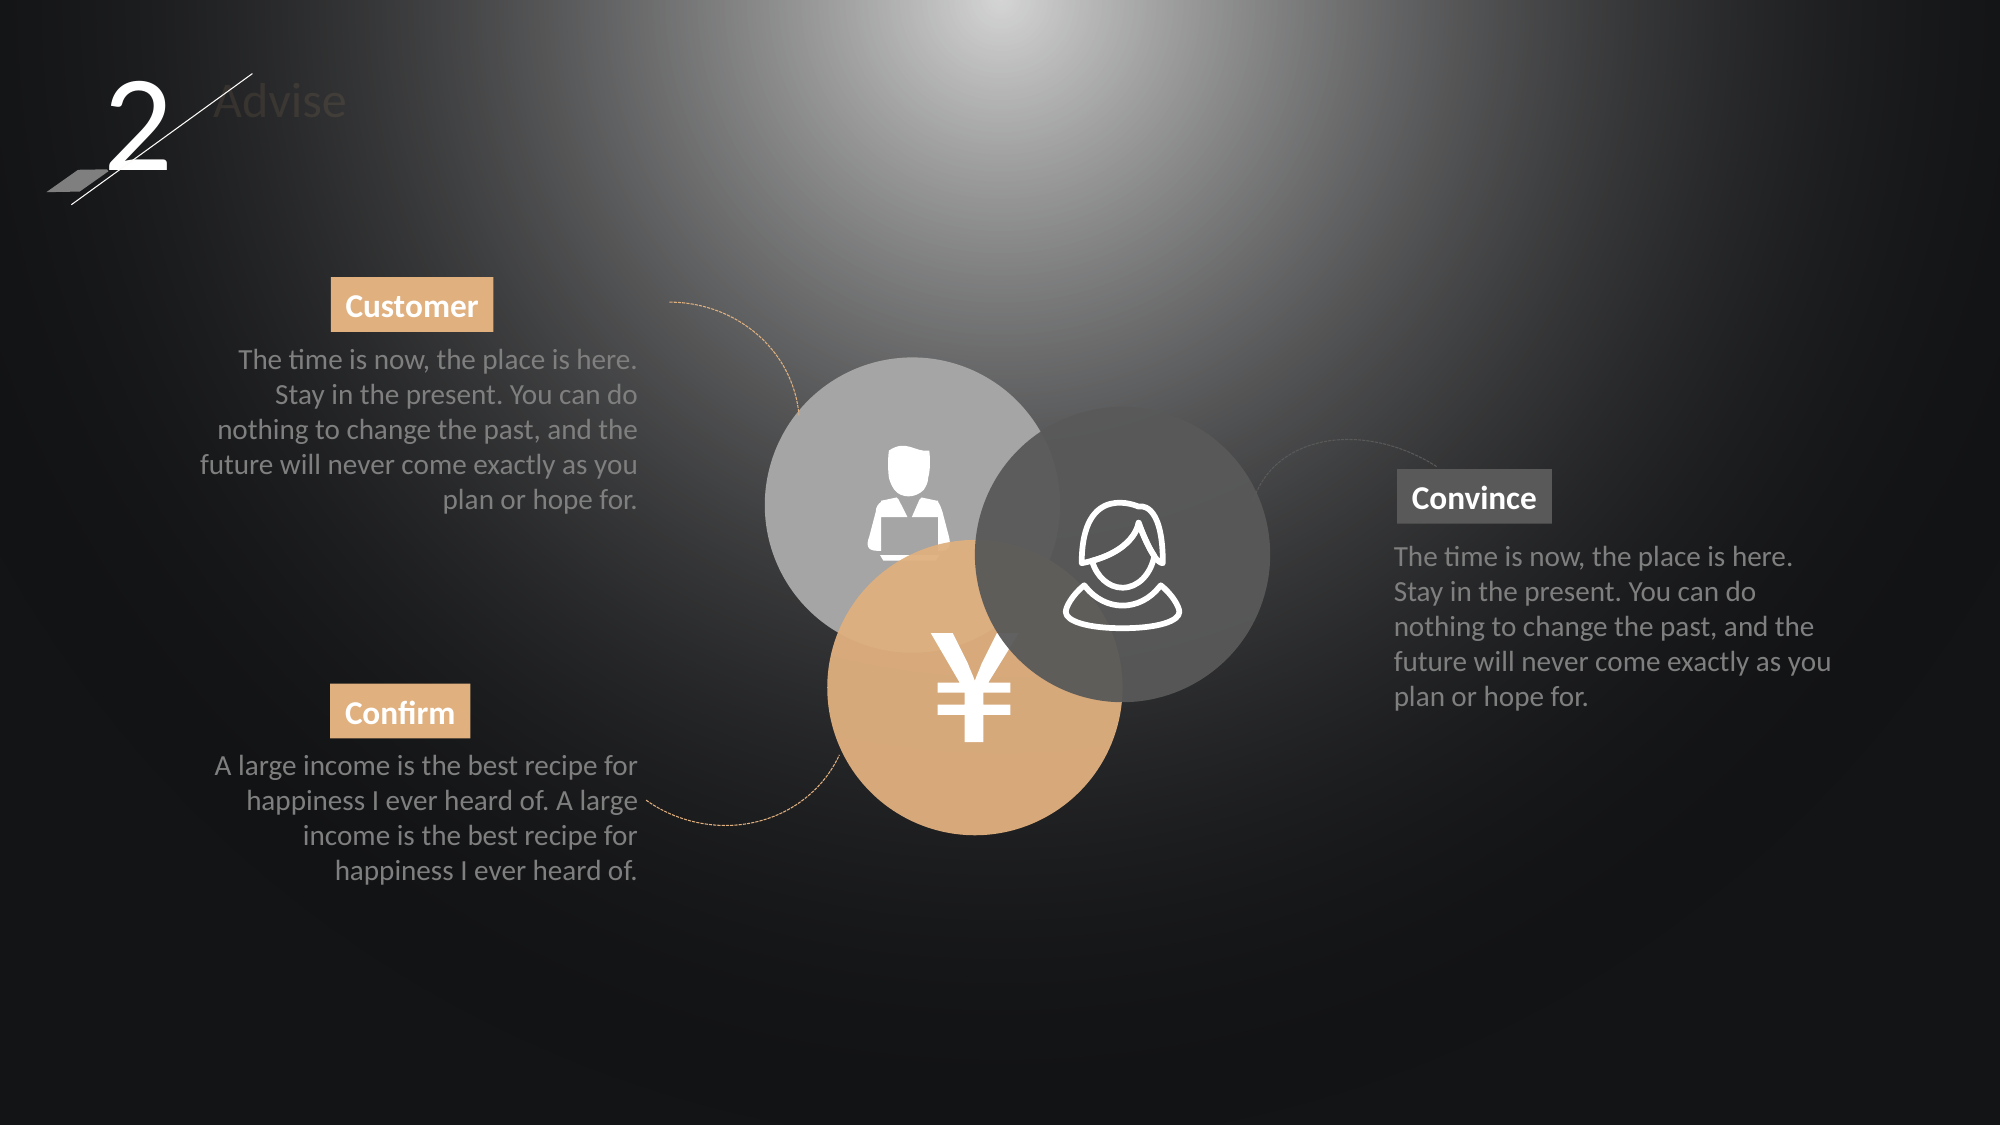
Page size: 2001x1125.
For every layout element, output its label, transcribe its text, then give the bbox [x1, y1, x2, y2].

text_box [669, 301, 800, 425]
text_box Confirm [330, 683, 471, 739]
text_box Convince [1397, 469, 1552, 524]
text_box [911, 497, 950, 543]
text_box [826, 538, 1123, 837]
text_box [763, 356, 1041, 633]
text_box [1065, 480, 1180, 629]
text_box The time is now, the place is here. Stay in the present. You can do nothing to change the past, and the future will never come exactly as you plan or hope for. [181, 332, 653, 523]
text_box Advise [222, 60, 1455, 136]
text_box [88, 25, 222, 239]
text_box [930, 633, 1011, 743]
text_box [867, 497, 908, 551]
text_box [1257, 438, 1438, 555]
text_box [973, 405, 1272, 704]
text_box [888, 445, 930, 497]
text_box Customer [330, 277, 494, 332]
text_box A large income is the best recipe for happiness I ever heard of. A large income is the best recipe for happiness I ever heard of. [181, 739, 653, 894]
text_box The time is now, the place is here. Stay in the present. You can do nothing to change the past, and the future will never come exactly as you plan or hope for. [1378, 529, 1851, 720]
text_box [645, 702, 840, 827]
text_box [880, 555, 905, 561]
